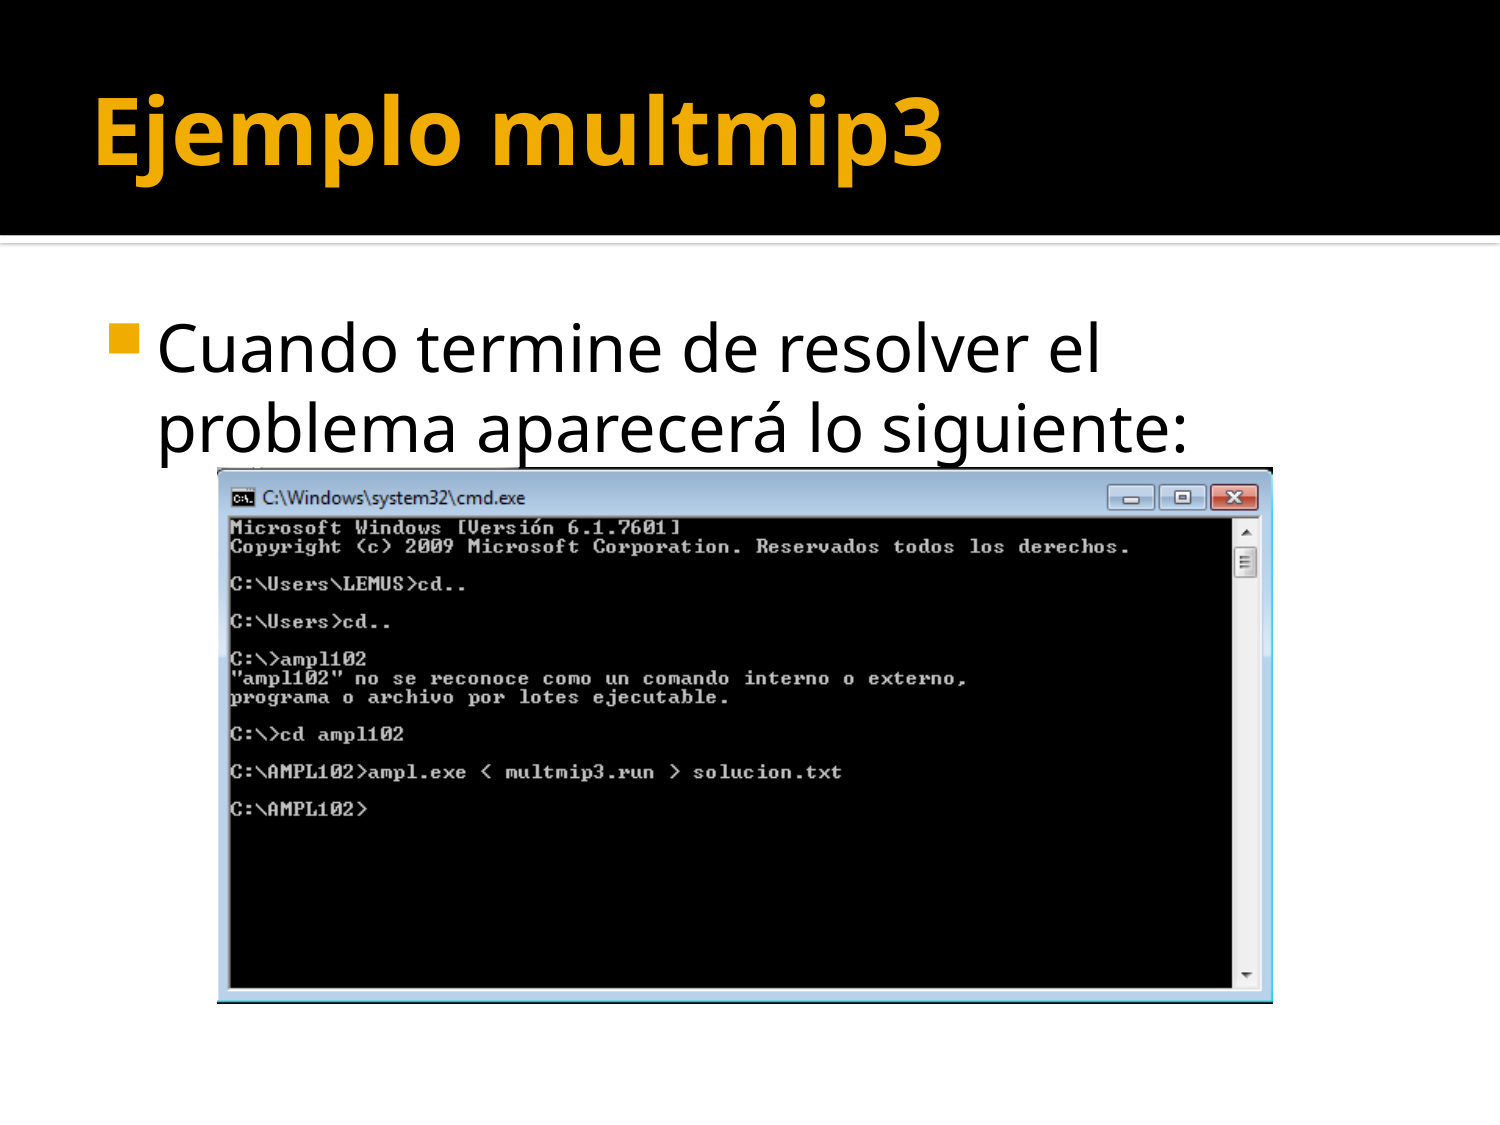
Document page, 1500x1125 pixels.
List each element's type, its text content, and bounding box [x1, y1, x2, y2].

title Ejemplo multmip3 [75, 25, 1425, 231]
list Cuando termine de resolver el problema aparecerá lo siguiente: [75, 291, 1425, 1050]
picture [217, 467, 1273, 1004]
